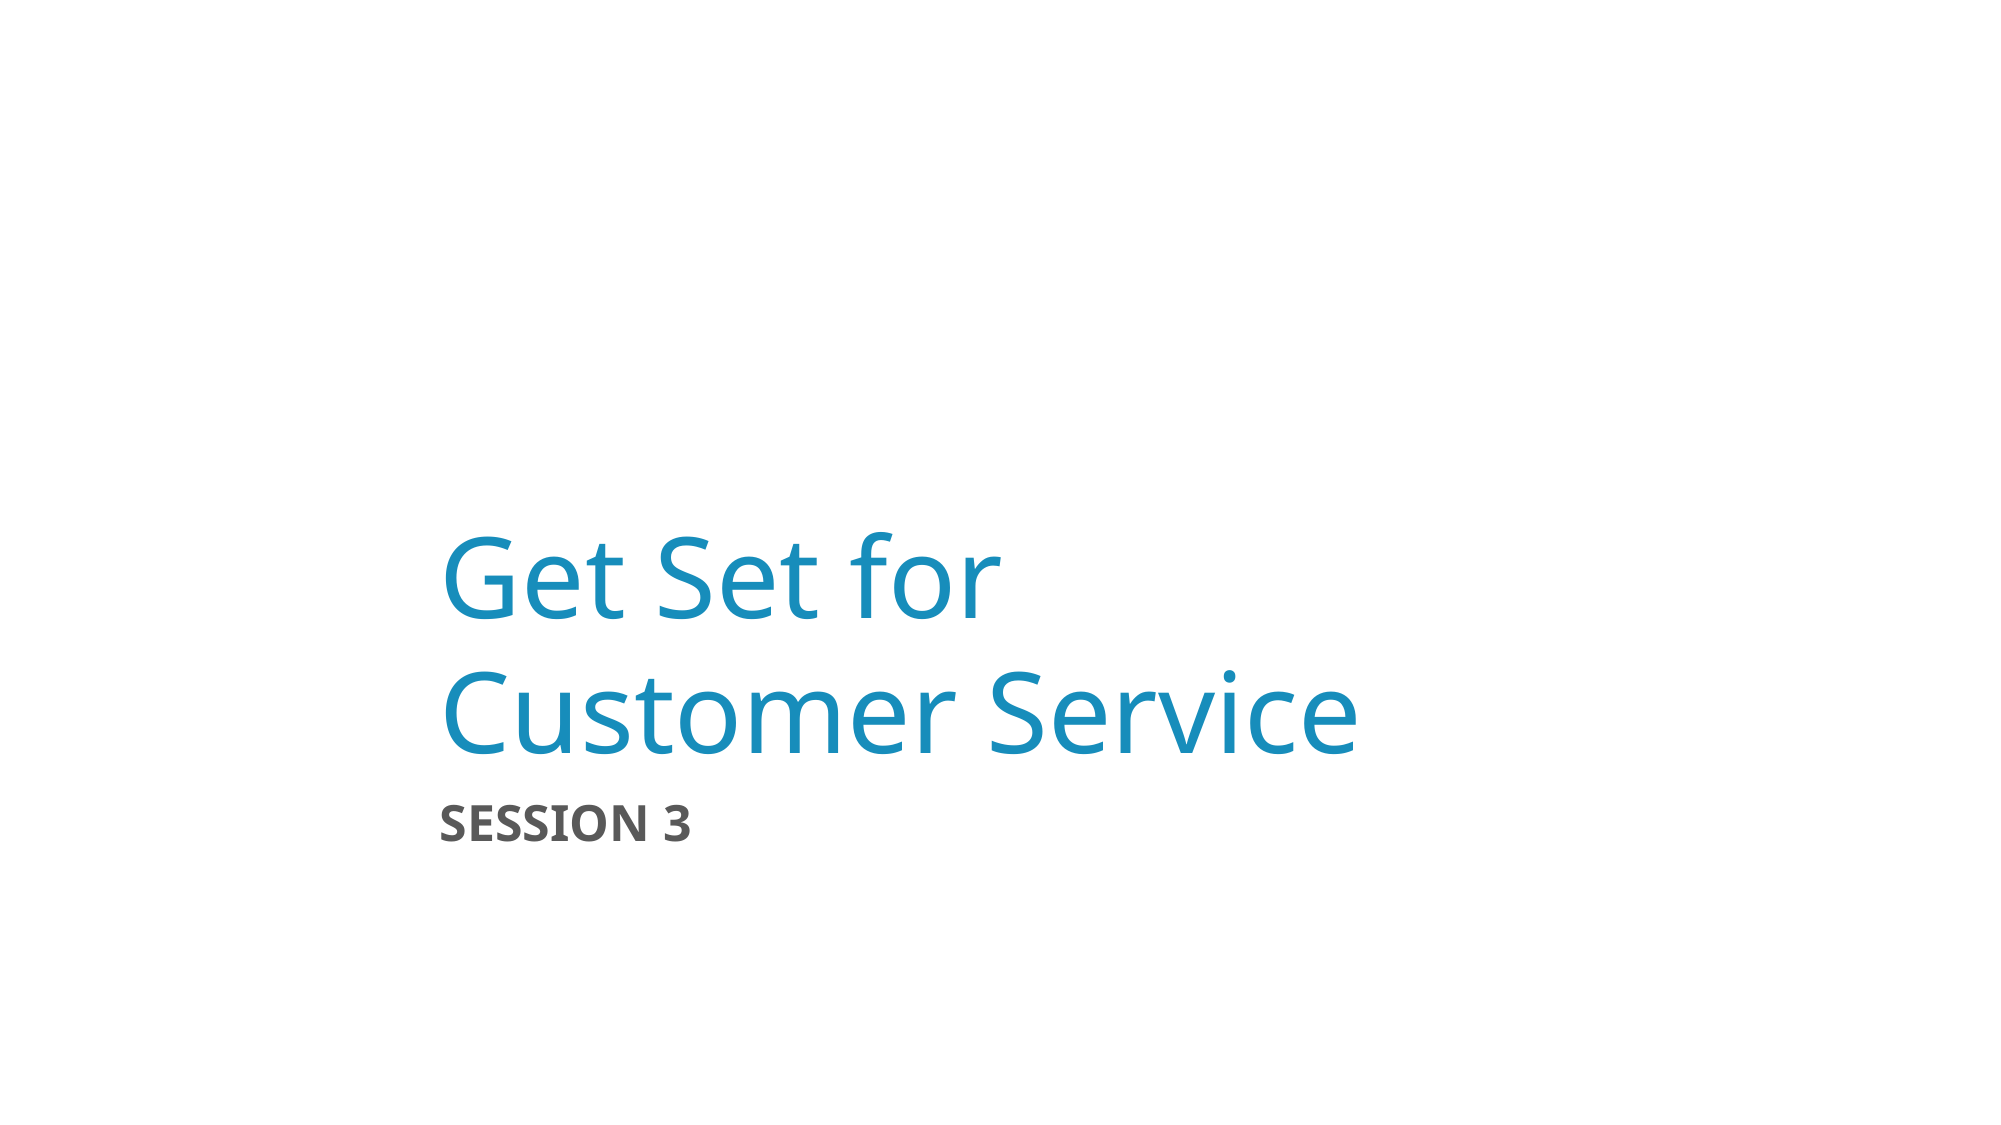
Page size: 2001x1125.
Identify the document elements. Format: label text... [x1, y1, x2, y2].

title Get Set for Customer Service [424, 412, 1888, 783]
subtitle SESSION 3 [424, 783, 1888, 969]
